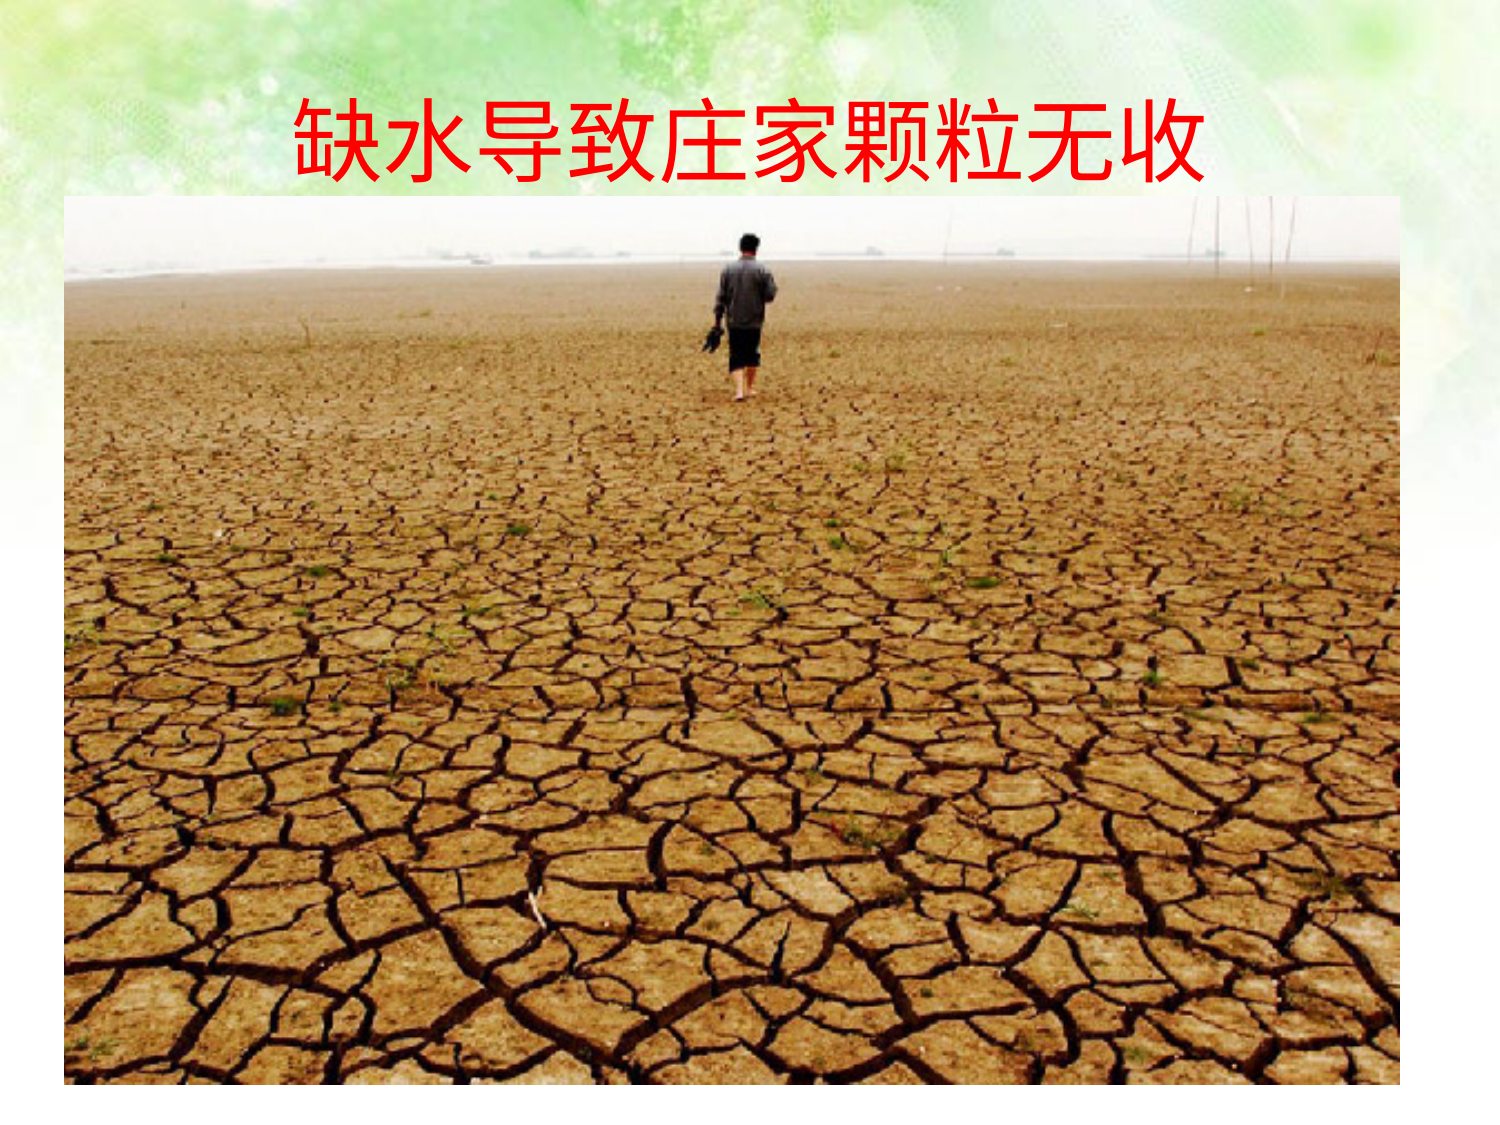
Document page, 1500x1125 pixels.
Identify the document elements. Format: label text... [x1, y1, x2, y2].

picture [0, 0, 1500, 1125]
title 缺水导致庄家颗粒无收 [75, 45, 1425, 233]
